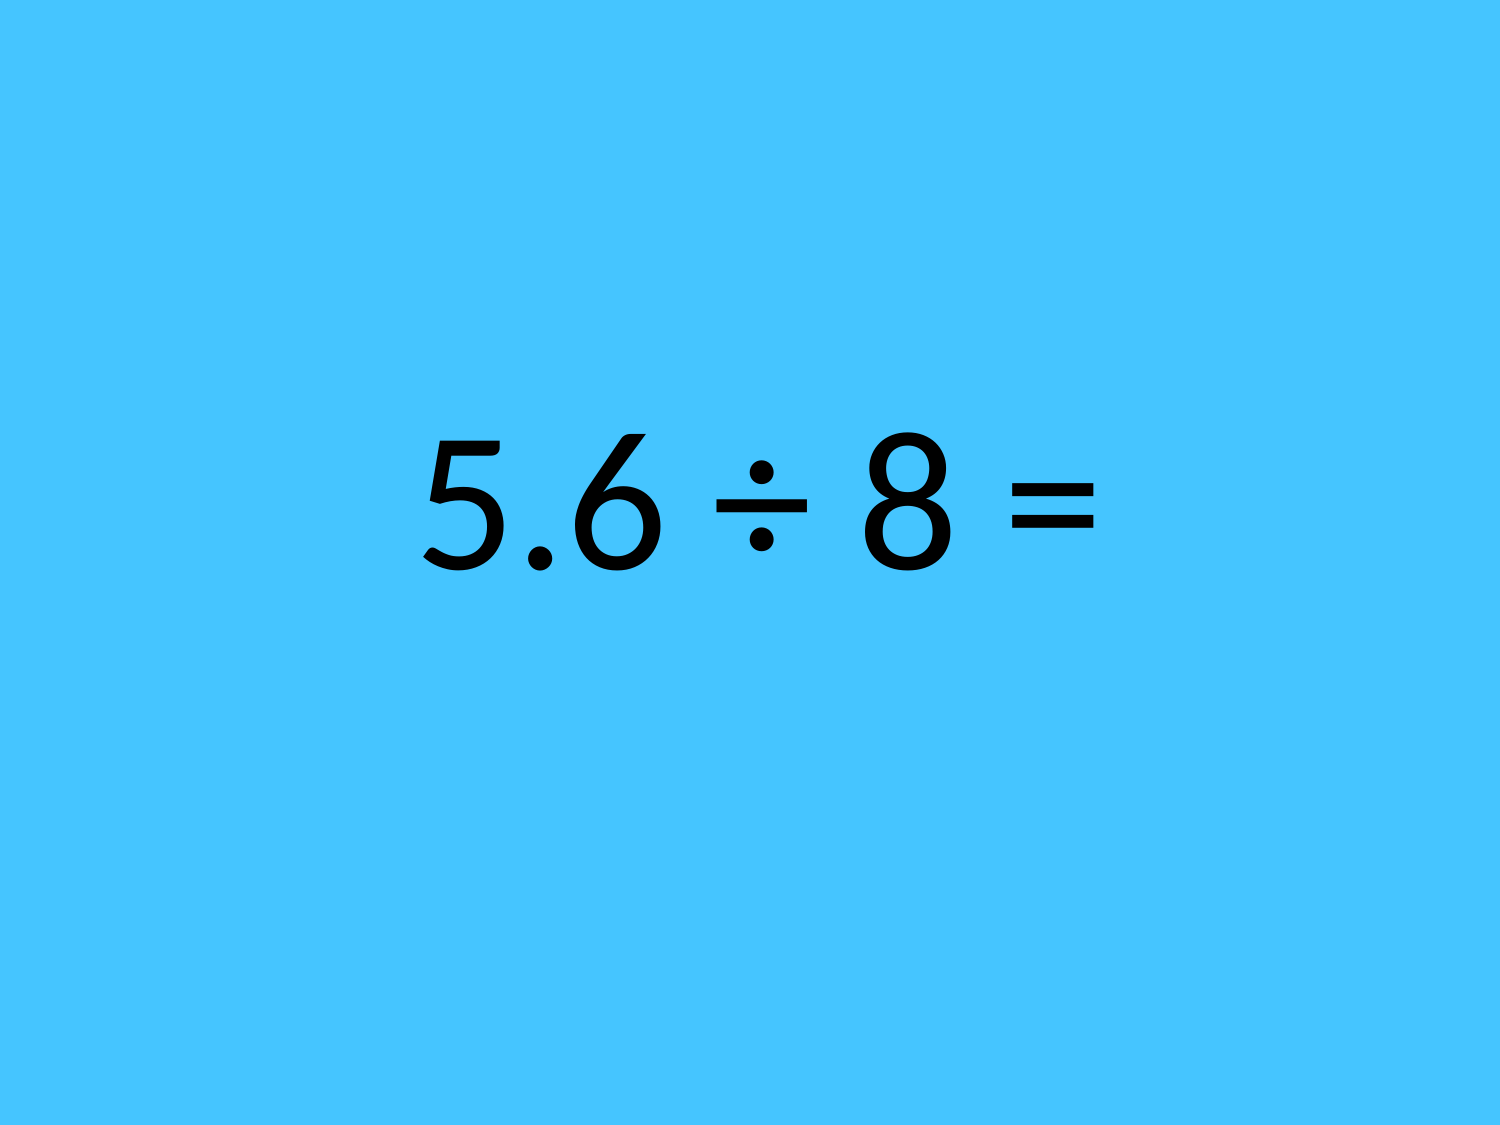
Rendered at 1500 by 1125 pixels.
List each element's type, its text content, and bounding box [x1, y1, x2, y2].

text_box 5.6 ÷ 8 = [399, 362, 1138, 618]
